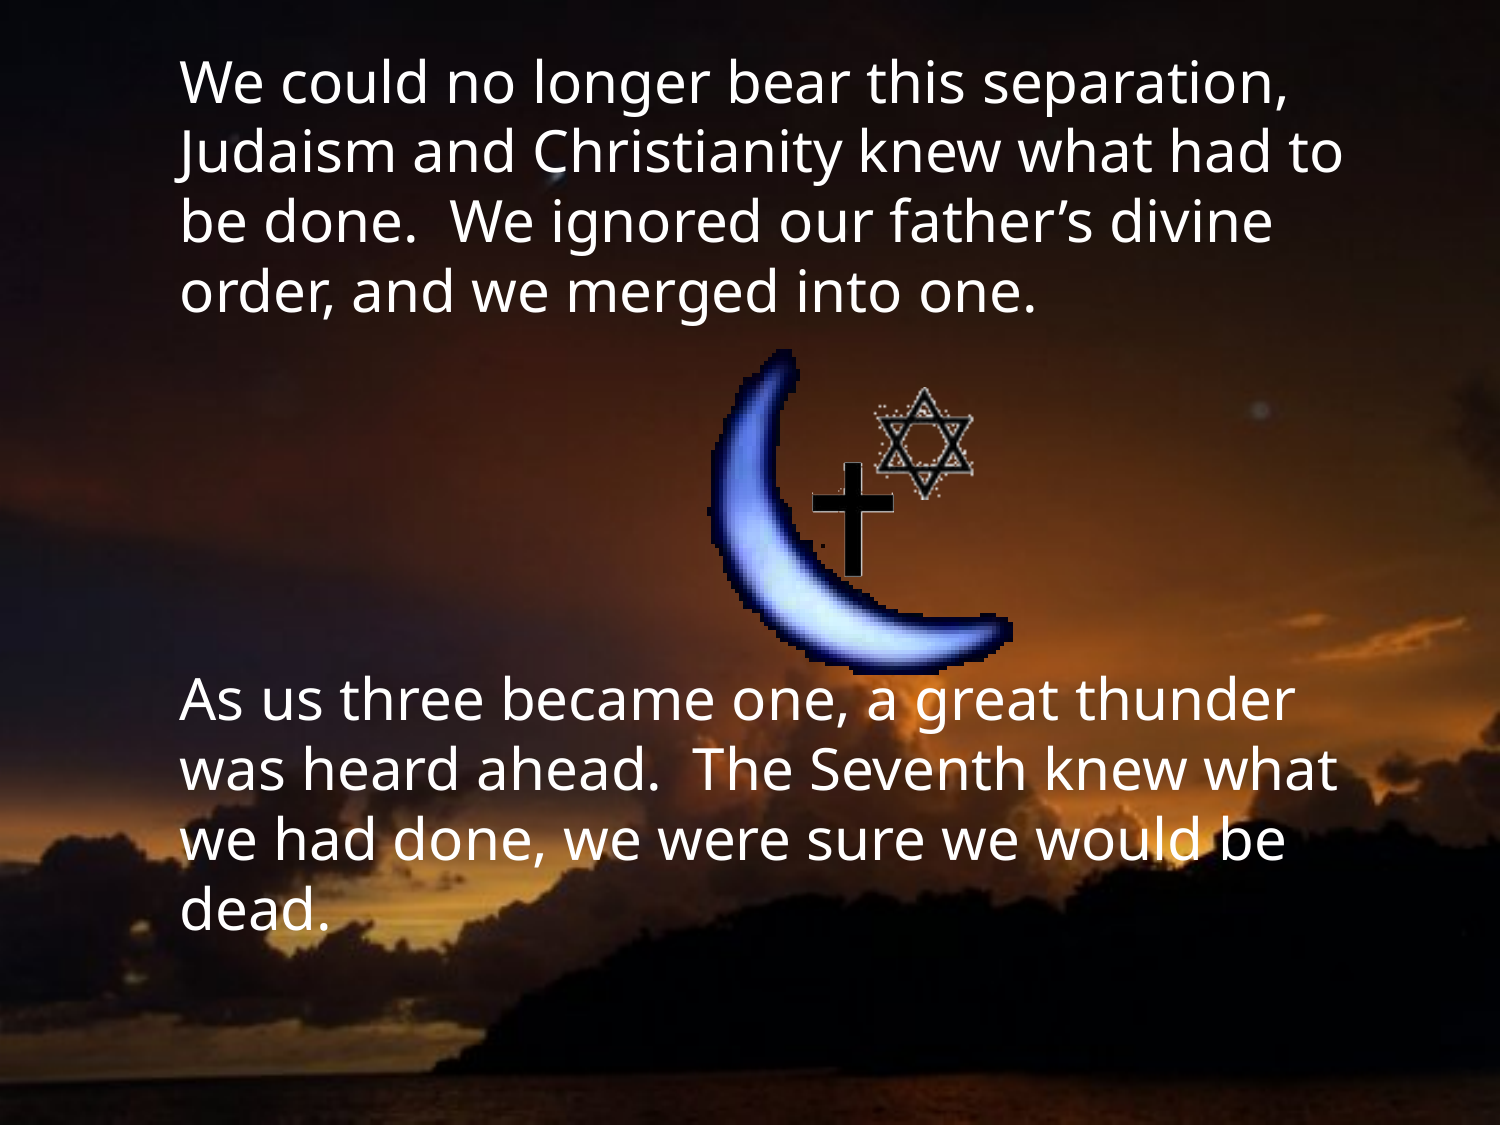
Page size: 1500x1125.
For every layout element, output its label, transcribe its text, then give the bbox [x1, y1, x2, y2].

picture [0, 0, 1500, 1125]
list We could no longer bear this separation, Judaism and Christianity knew what had to be done. We ignored our father’s divine order, and we merged into one. As us three became one, a great thunder was heard ahead. The Seventh knew what we had done, we were sure we would be dead. [75, 37, 1425, 1038]
